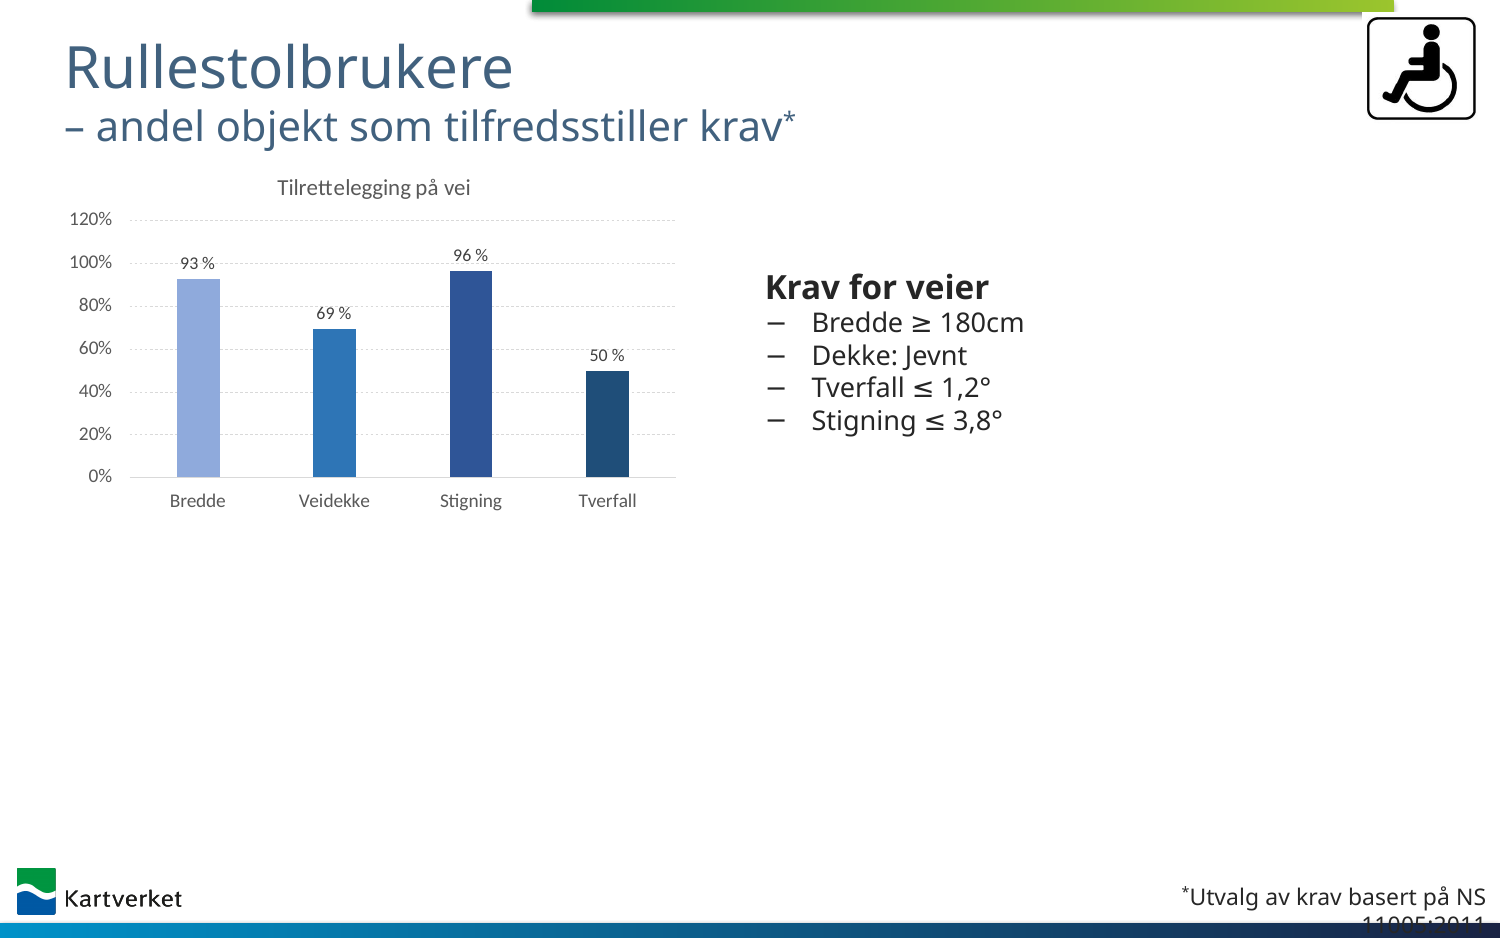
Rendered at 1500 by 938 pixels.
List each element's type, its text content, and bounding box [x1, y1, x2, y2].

picture [62, 166, 687, 519]
picture [1362, 12, 1481, 126]
text_box Krav for veier Bredde ≥ 180cm Dekke: Jevnt Tverfall ≤ 1,2° Stigning ≤ 3,8° [750, 258, 1234, 444]
text_box Rullestolbrukere – andel objekt som tilfredsstiller krav* [49, 25, 1431, 158]
text_box *Utvalg av krav basert på NS 11005:2011 [1068, 873, 1500, 938]
